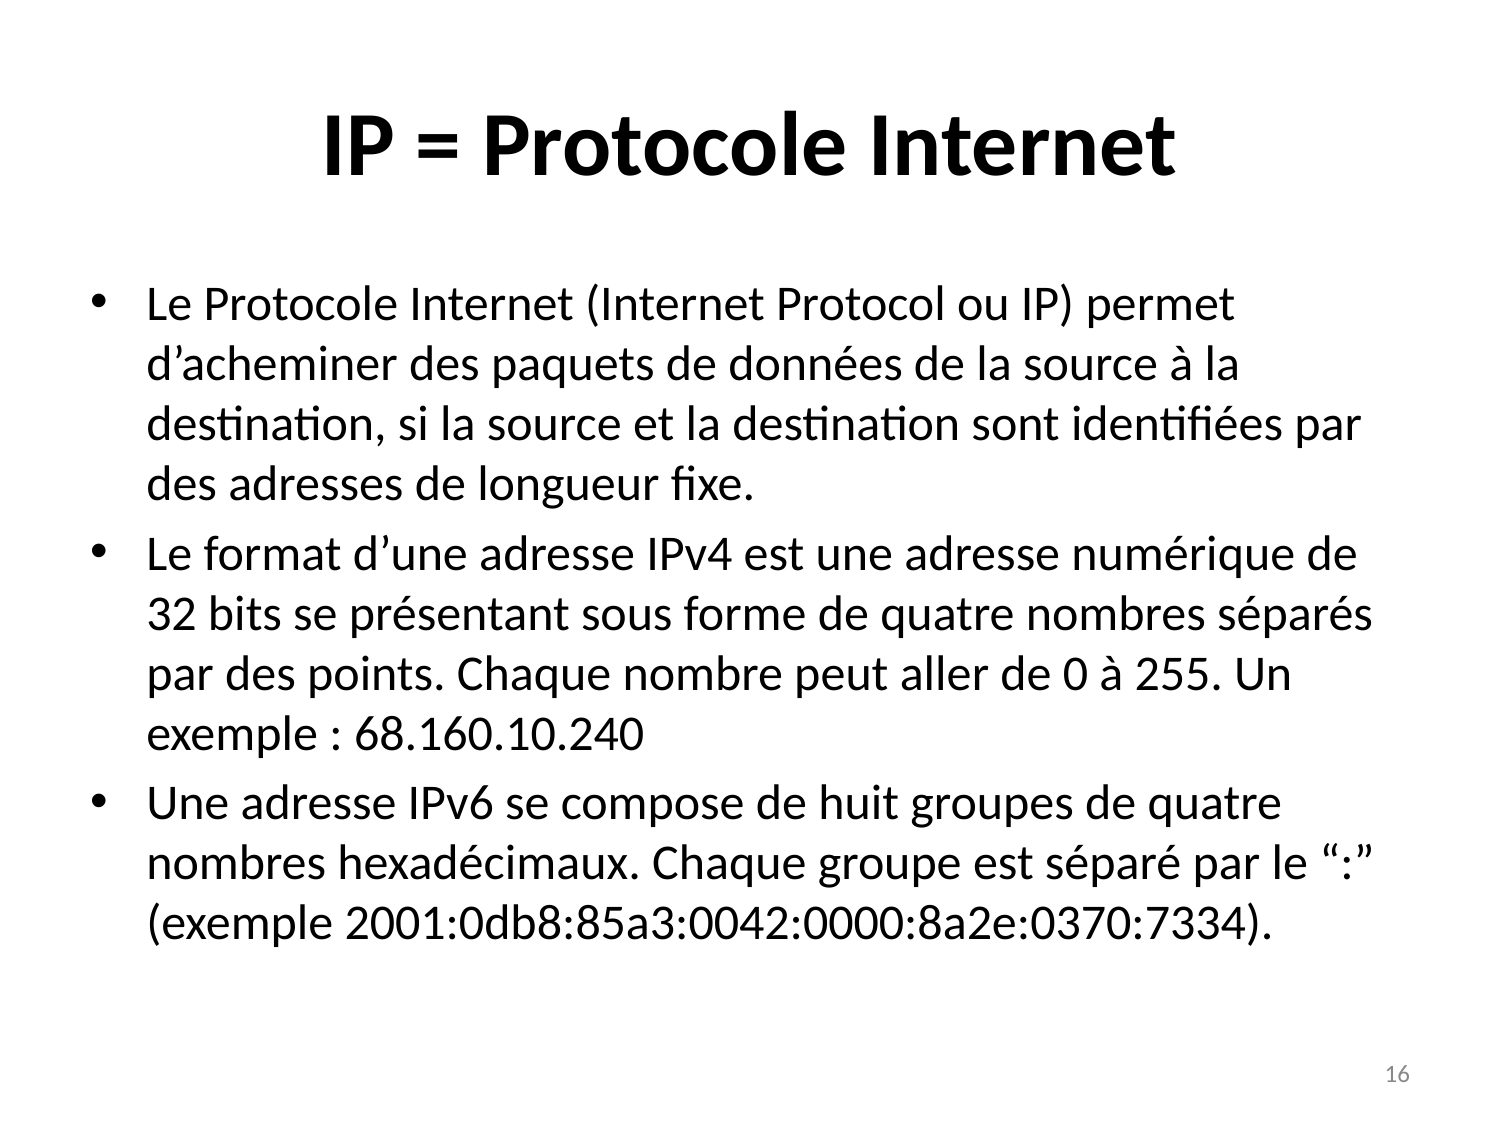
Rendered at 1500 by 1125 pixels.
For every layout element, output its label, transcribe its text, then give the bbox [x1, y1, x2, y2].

title IP = Protocole Internet [75, 45, 1425, 233]
list Le Protocole Internet (Internet Protocol ou IP) permet d’acheminer des paquets de données de la source à la destination, si la source et la destination sont identifiées par des adresses de longueur fixe. Le format d’une adresse IPv4 est une adresse numérique de 32 bits se présentant sous forme de quatre nombres séparés par des points. Chaque nombre peut aller de 0 à 255. Un exemple : 68.160.10.240 Une adresse IPv6 se compose de huit groupes de quatre nombres hexadécimaux. Chaque groupe est séparé par le “:” (exemple 2001:0db8:85a3:0042:0000:8a2e:0370:7334). [75, 262, 1425, 1005]
slide_number * [1074, 1042, 1425, 1103]
